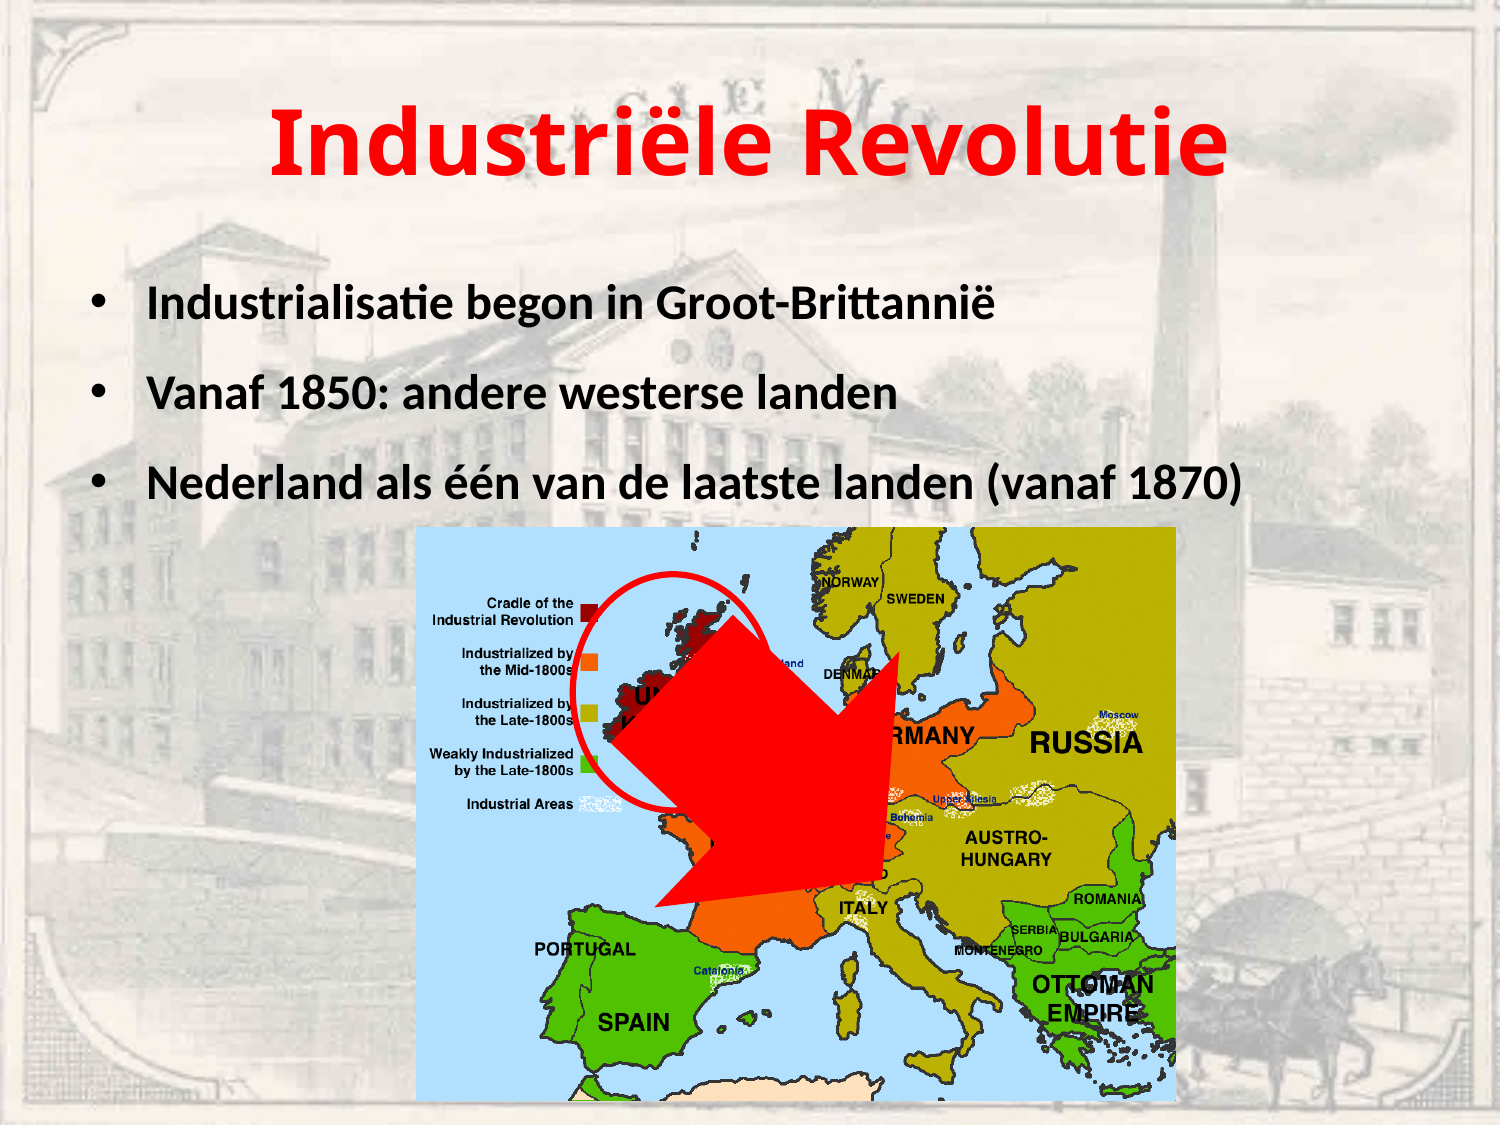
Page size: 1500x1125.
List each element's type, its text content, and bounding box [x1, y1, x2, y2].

picture [416, 526, 1176, 1101]
text_box Industrialisatie begon in Groot-Brittannië Vanaf 1850: andere westerse landen Nederland als één van de laatste landen (vanaf 1870) [75, 232, 1294, 518]
title Industriële Revolutie [75, 45, 1425, 233]
